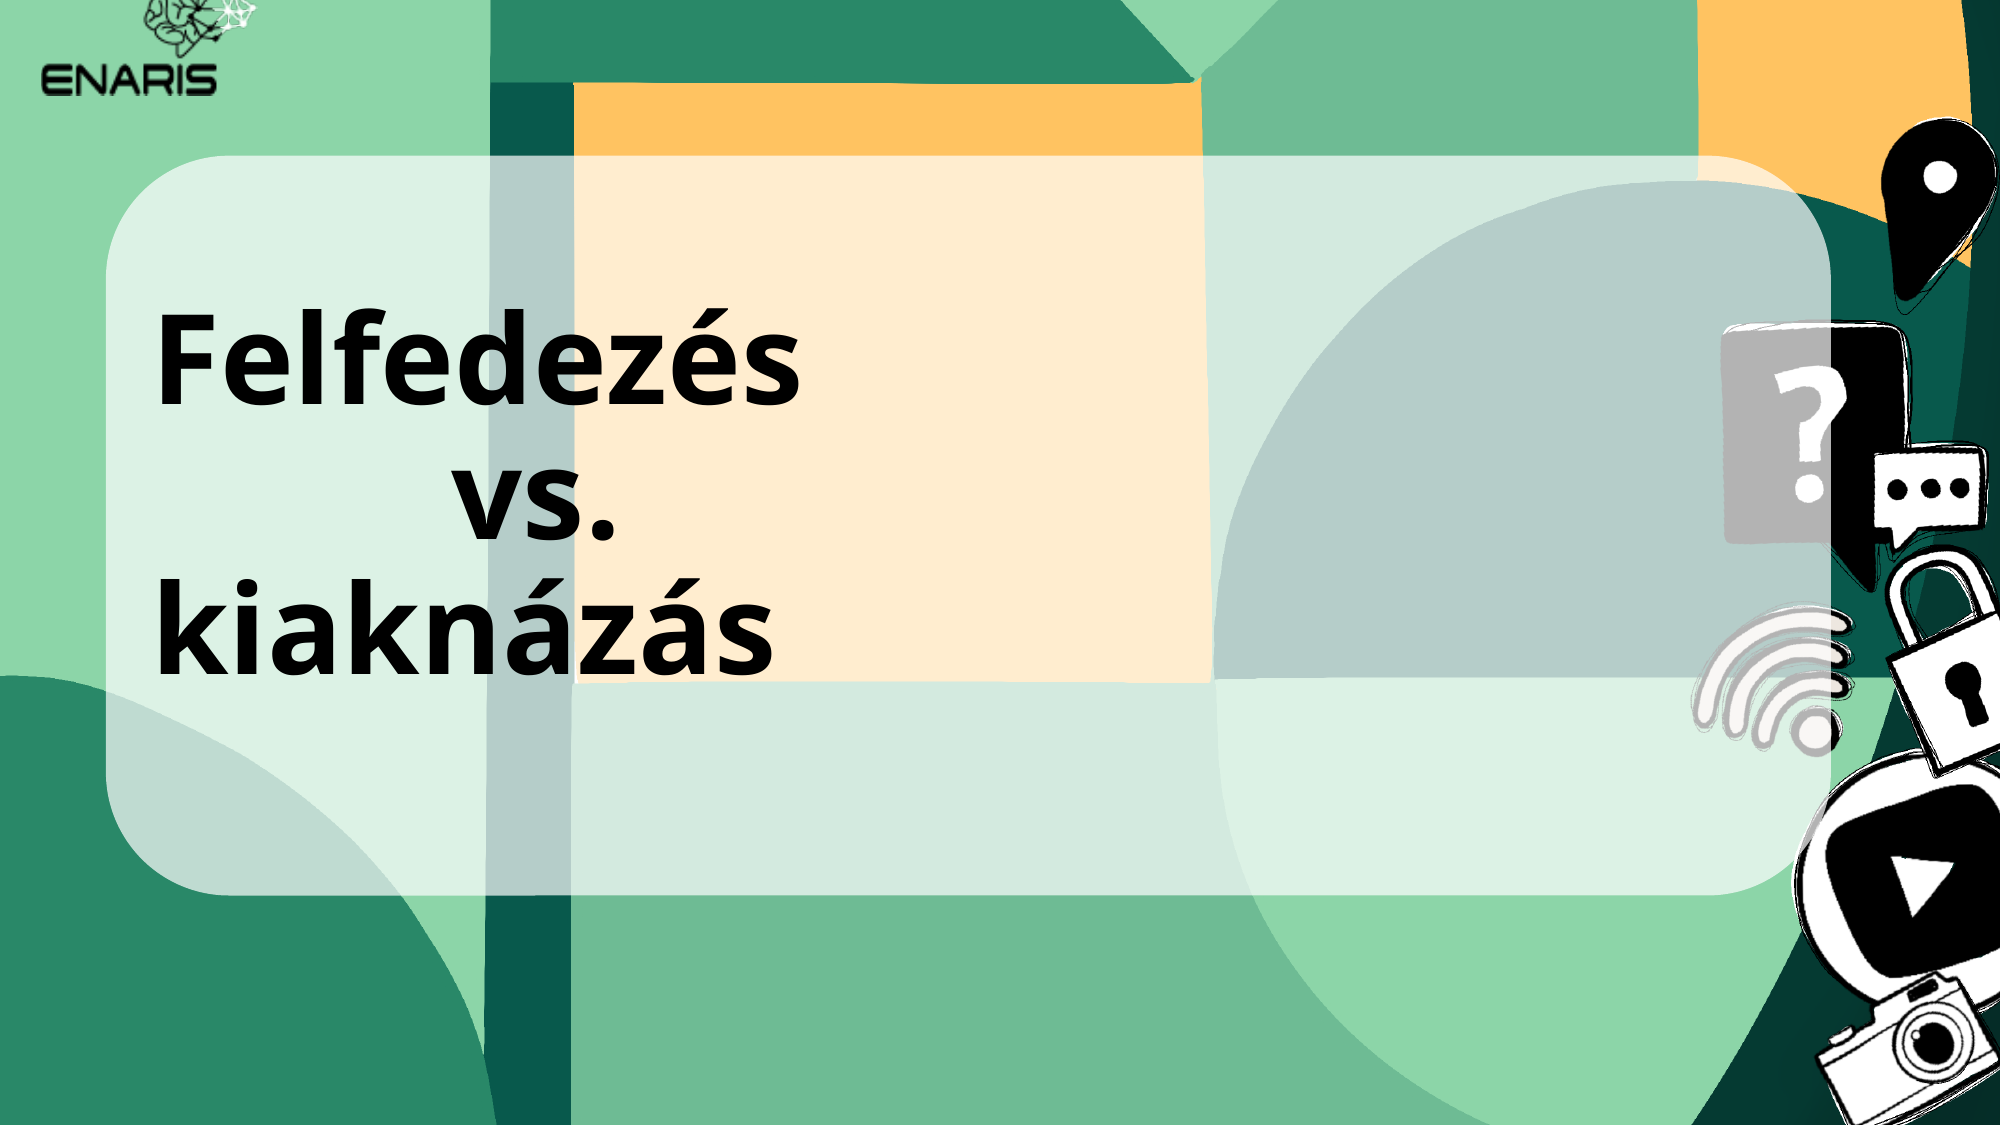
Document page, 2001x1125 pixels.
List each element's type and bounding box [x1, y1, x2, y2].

picture [0, 0, 2000, 1125]
table_cell [105, 156, 1831, 896]
title [136, 126, 1719, 710]
